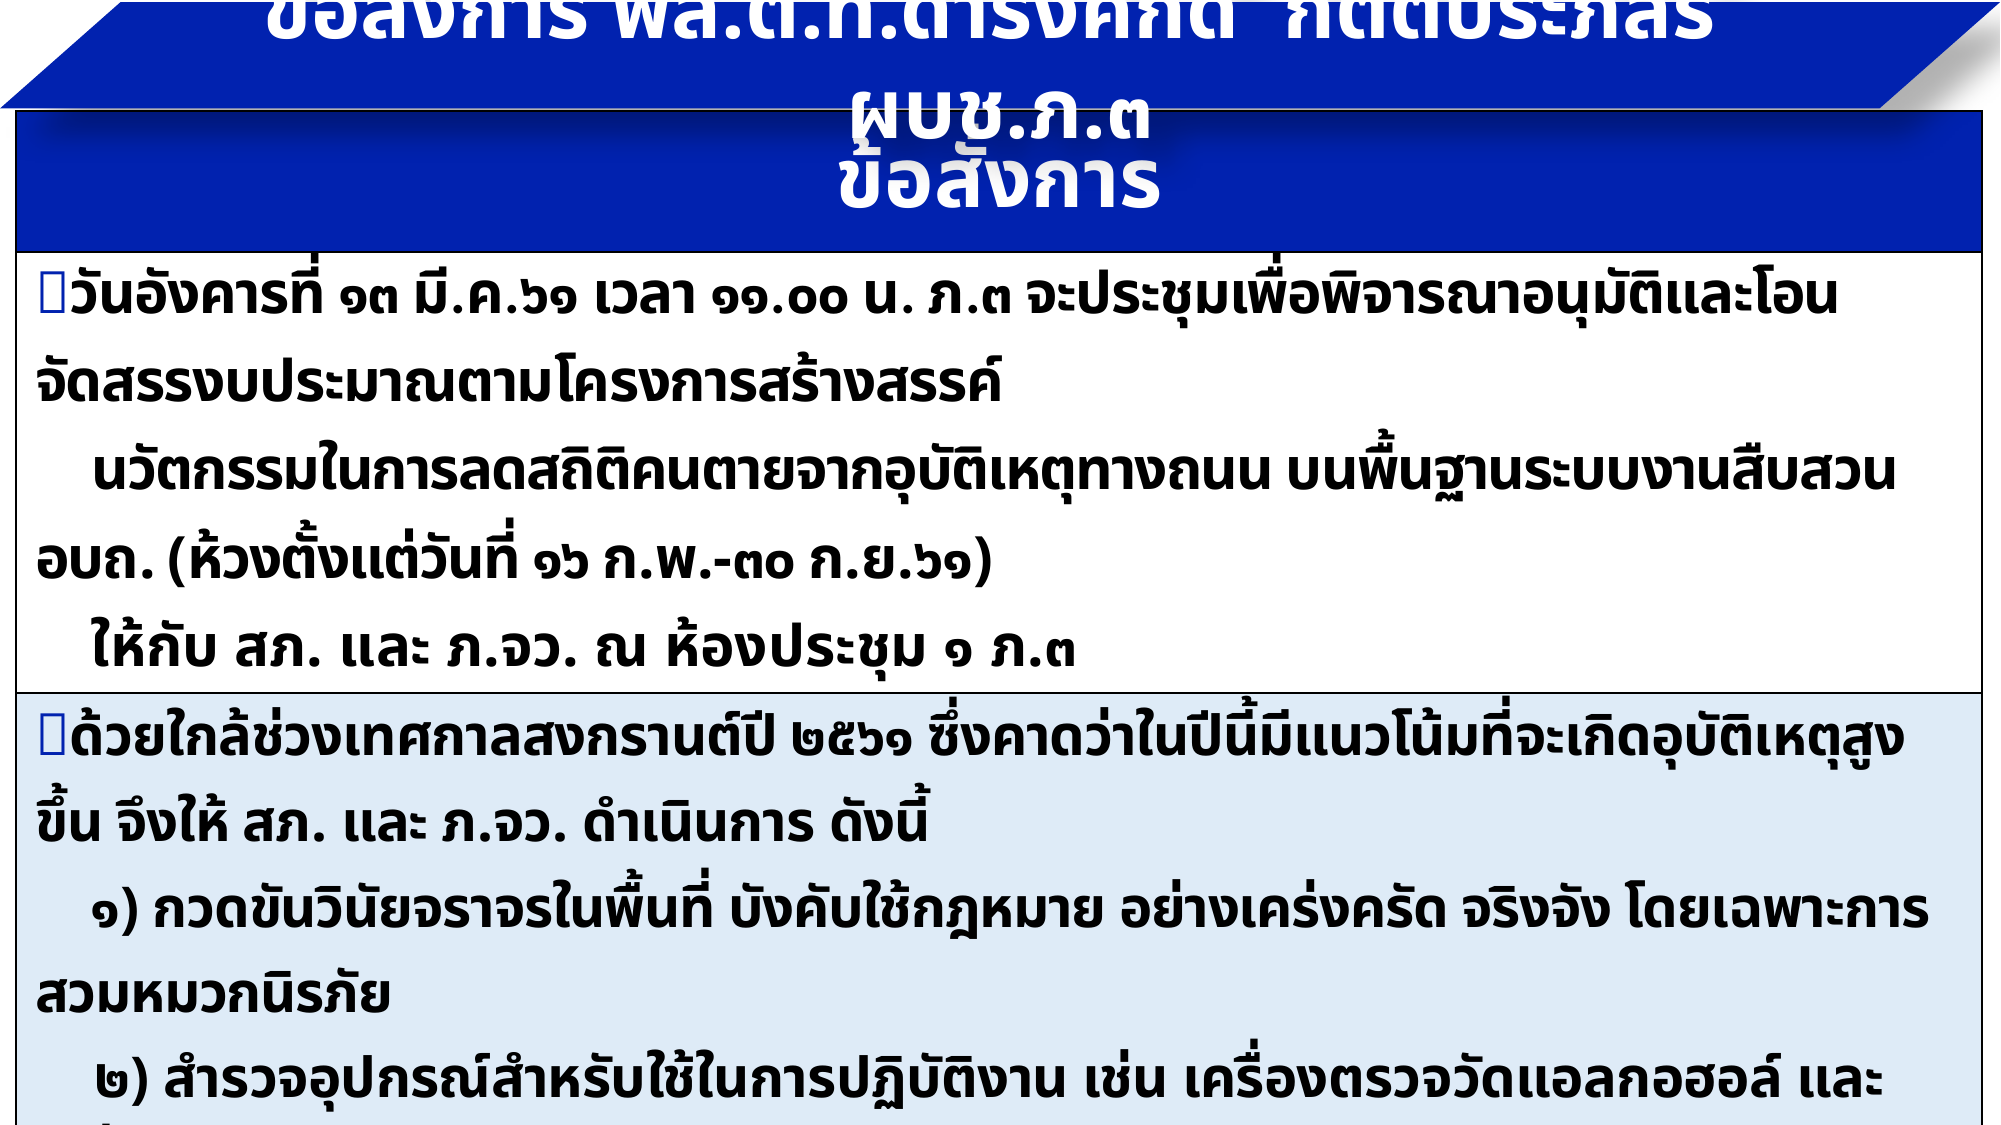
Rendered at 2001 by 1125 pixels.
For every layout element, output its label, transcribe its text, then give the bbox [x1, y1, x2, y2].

text_box ข้อสั่งการ พล.ต.ท.ดำรงศักดิ์ กิตติประภัสร์ ผบช.ภ.๓ [0, 2, 2000, 109]
table_header ข้อสั่งการ [17, 112, 1981, 251]
table_cell วันอังคารที่ ๑๓ มี.ค.๖๑ เวลา ๑๑.๐๐ น. ภ.๓ จะประชุมเพื่อพิจารณาอนุมัติและโอนจัดสรรงบประมาณตามโครงการสร้างสรรค์ นวัตกรรมในการลดสถิติคนตายจากอุบัติเหตุทางถนน บนพื้นฐานระบบงานสืบสวน อบถ. (ห้วงตั้งแต่วันที่ ๑๖ ก.พ.-๓๐ ก.ย.๖๑) ให้กับ สภ. และ ภ.จว. ณ ห้องประชุม ๑ ภ.๓ [17, 253, 1981, 692]
table_cell ด้วยใกล้ช่วงเทศกาลสงกรานต์ปี ๒๕๖๑ ซึ่งคาดว่าในปีนี้มีแนวโน้มที่จะเกิดอุบัติเหตุสูงขึ้น จึงให้ สภ. และ ภ.จว. ดำเนินการ ดังนี้ ๑) กวดขันวินัยจราจรในพื้นที่ บังคับใช้กฎหมาย อย่างเคร่งครัด จริงจัง โดยเฉพาะการสวมหมวกนิรภัย ๒) สำรวจอุปกรณ์สำหรับใช้ในการปฏิบัติงาน เช่น เครื่องตรวจวัดแอลกอฮอล์ และเครื่องตรวจจับความเร็ว เป็นต้น ว่ามีจำนวน เท่าใด, ชำรุดเท่าใด, ใช้งานได้จริงเท่าใด และเพียงพอต่อการปฏิบัติหน้าที่หรือไม่ หากมีไม่เพียงพอกับการปฏิบัติงาน ให้บูรณาการร่วมกับขนส่งจังหวัด ๓) พิจารณาสถานที่ในการตั้งจุดตรวจ, จุดสกัด และ ด่านชุมชน ให้เหมาะสม และจัดเจ้าหน้าที่ประจำจุดด้วย ๔) ให้ ผบก. และ รอง ผบก.(ที่รับผิดชอบ) ควบคุม กำกับ ดูแล และเพื่อเป็นการเตรียมความพร้อมในการปฏิบัติการป้องกัน และลดอุบัติเหตุทางถนน ในช่วงเทศกาลสงกรานต์ ภ.๓ จะประชุมทางไกลผ่านจอภาพ (Video Conference) กับ ภ.จว.ในสังกัด เพื่อเตรียมความพร้อมฯ ภายในสัปดาห์หน้า สำหรับวัน และเวลา จะแจ้งยืนยันให้ทราบต่อไป [17, 694, 1981, 1125]
